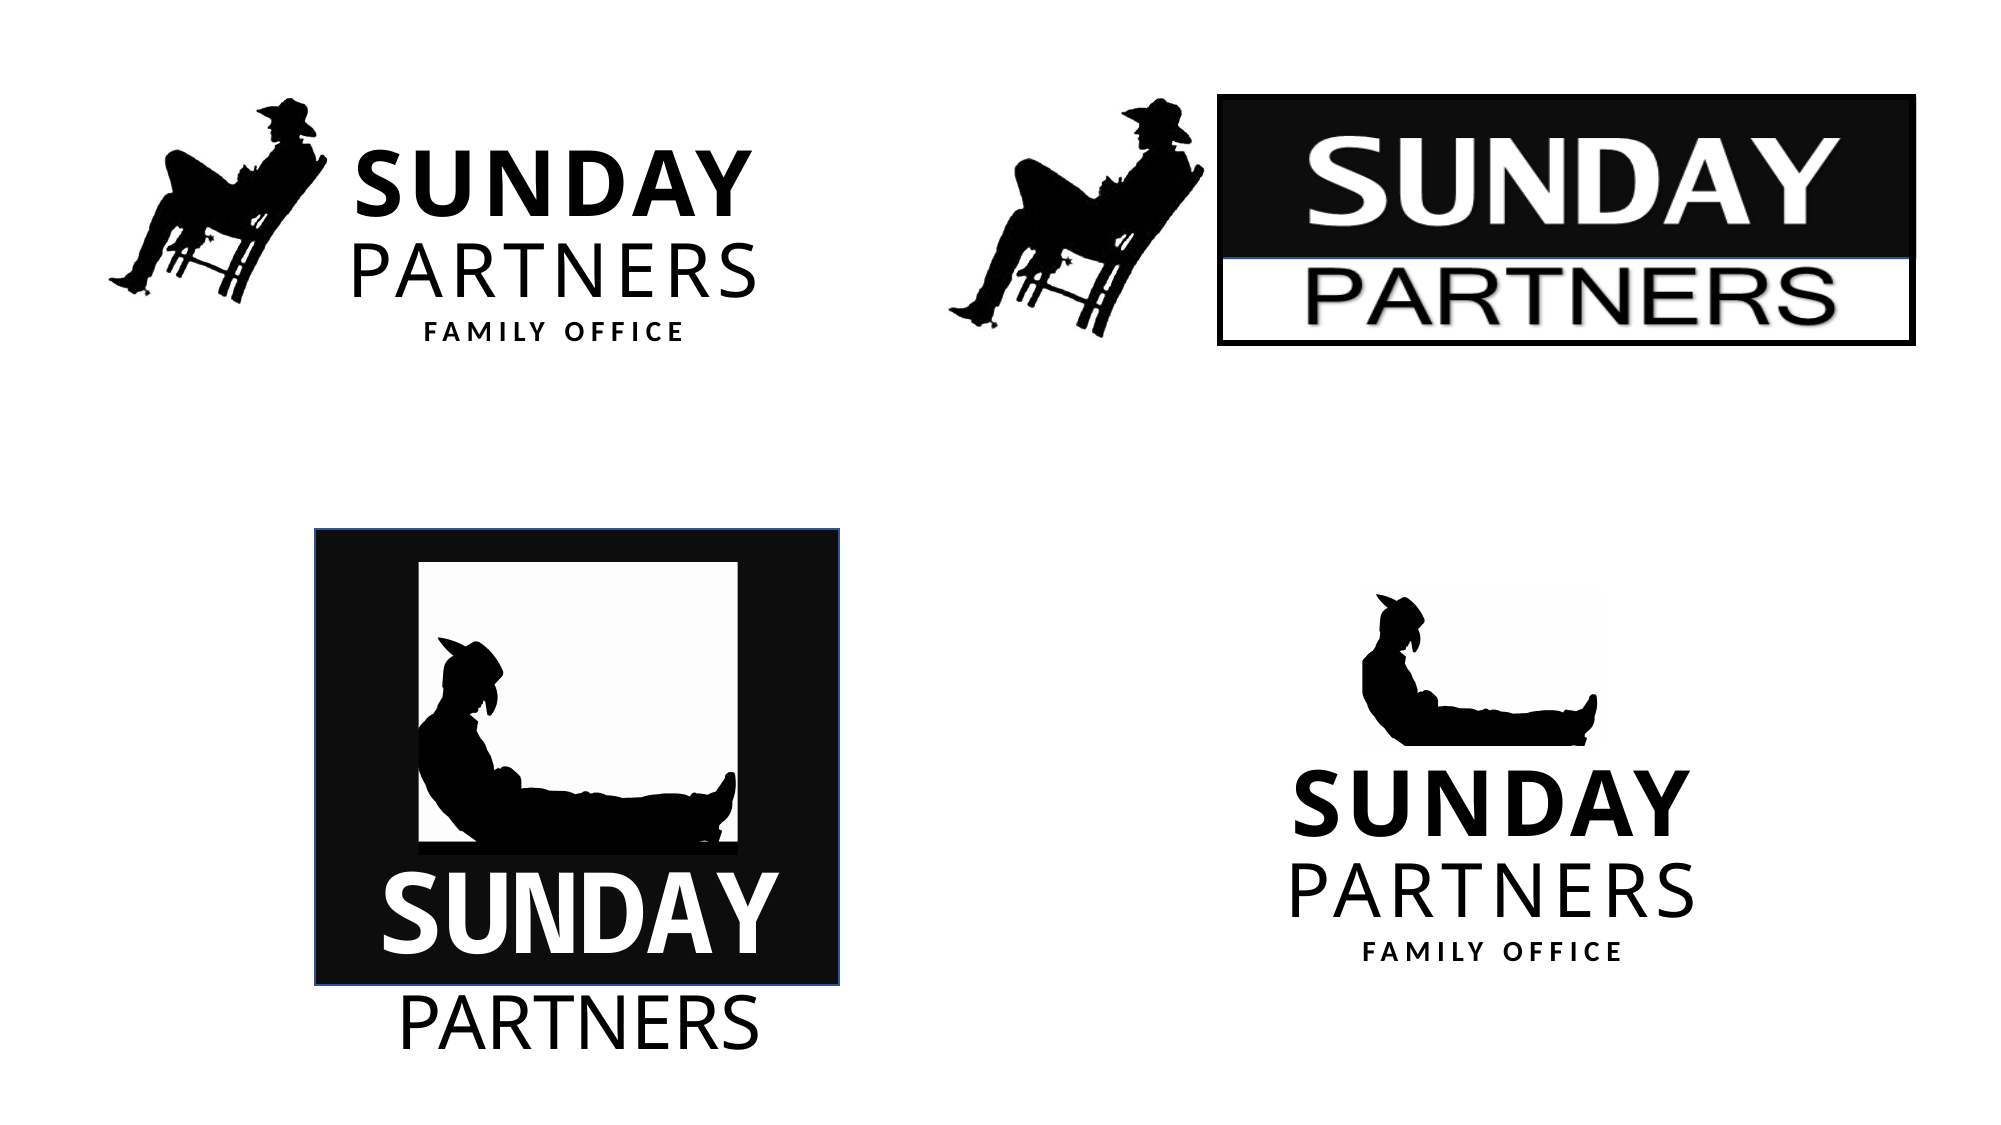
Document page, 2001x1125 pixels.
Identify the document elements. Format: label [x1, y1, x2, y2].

text_box [89, 96, 826, 375]
text_box [1219, 589, 1764, 995]
text_box [290, 529, 868, 1073]
text_box [926, 96, 1952, 396]
